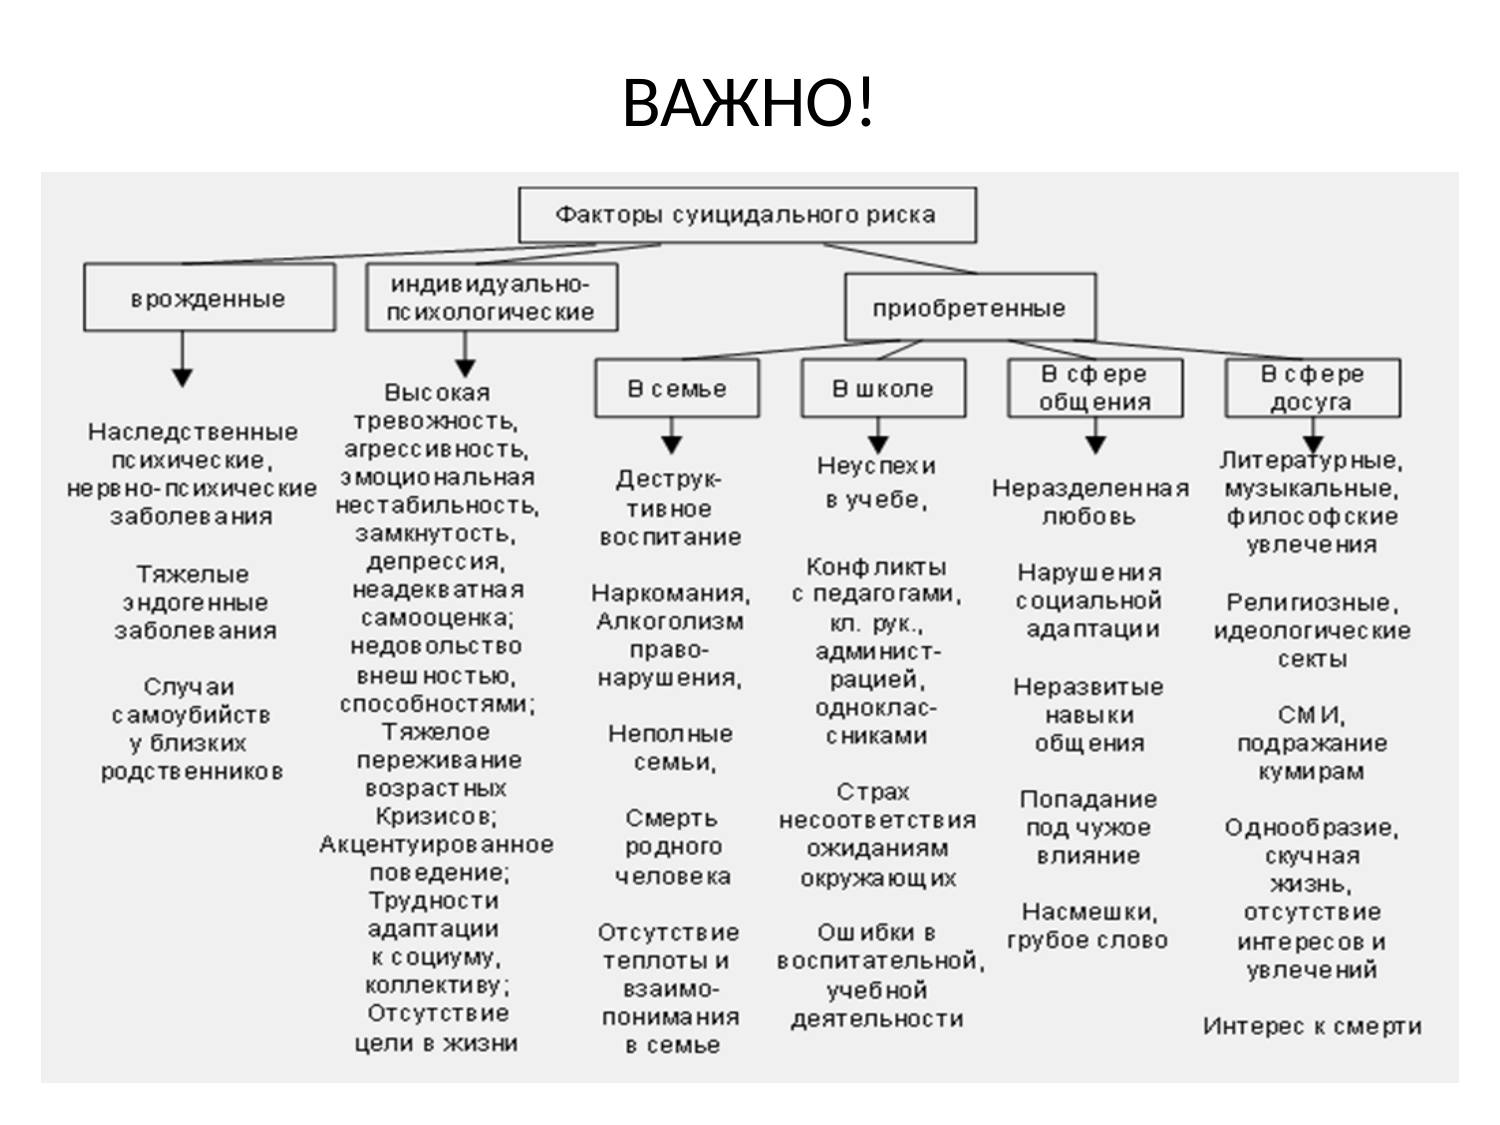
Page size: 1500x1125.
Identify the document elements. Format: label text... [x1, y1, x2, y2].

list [41, 172, 1459, 1083]
title ВАЖНО! [75, 45, 1425, 149]
